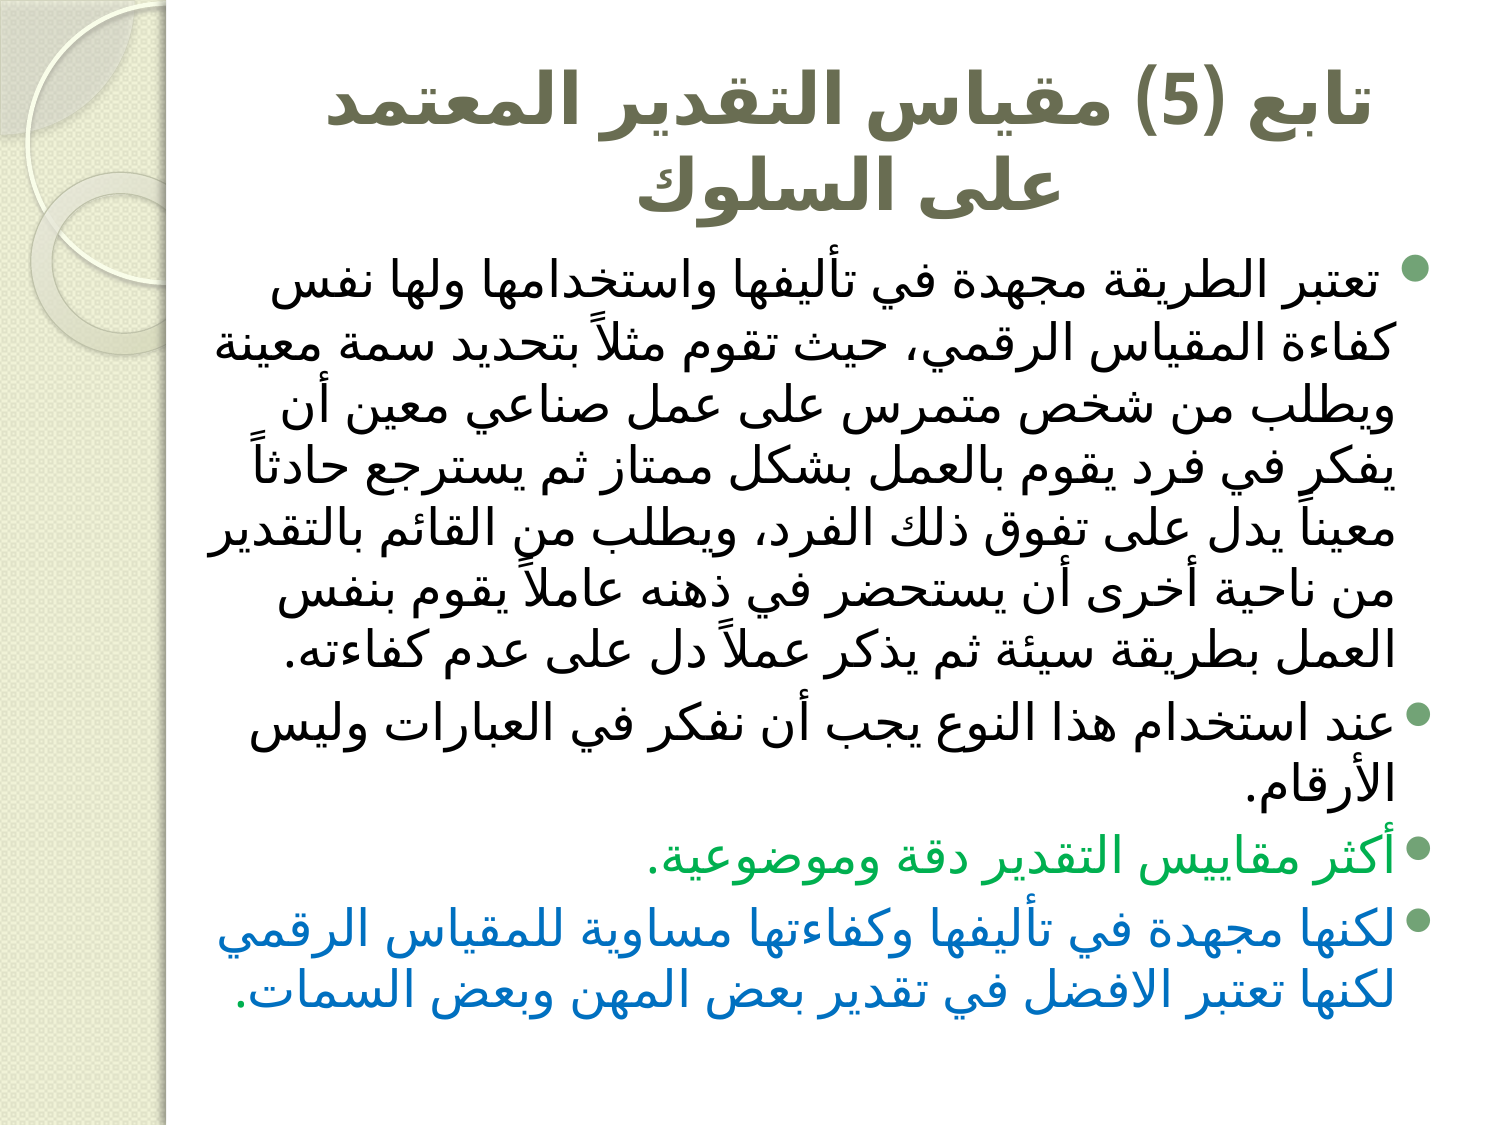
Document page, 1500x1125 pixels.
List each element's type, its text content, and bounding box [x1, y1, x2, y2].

list تعتبر الطريقة مجهدة في تأليفها واستخدامها ولها نفس كفاءة المقياس الرقمي، حيث تقوم مثلاً بتحديد سمة معينة ويطلب من شخص متمرس على عمل صناعي معين أن يفكر في فرد يقوم بالعمل بشكل ممتاز ثم يسترجع حادثاً معيناً يدل على تفوق ذلك الفرد، ويطلب من القائم بالتقدير من ناحية أخرى أن يستحضر في ذهنه عاملاً يقوم بنفس العمل بطريقة سيئة ثم يذكر عملاً دل على عدم كفاءته. عند استخدام هذا النوع يجب أن نفكر في العبارات وليس الأرقام. أكثر مقاييس التقدير دقة وموضوعية. لكنها مجهدة في تأليفها وكفاءتها مساوية للمقياس الرقمي لكنها تعتبر الافضل في تقدير بعض المهن وبعض السمات. [183, 231, 1466, 1084]
title تابع (5) مقياس التقدير المعتمد على السلوك [235, 45, 1466, 233]
